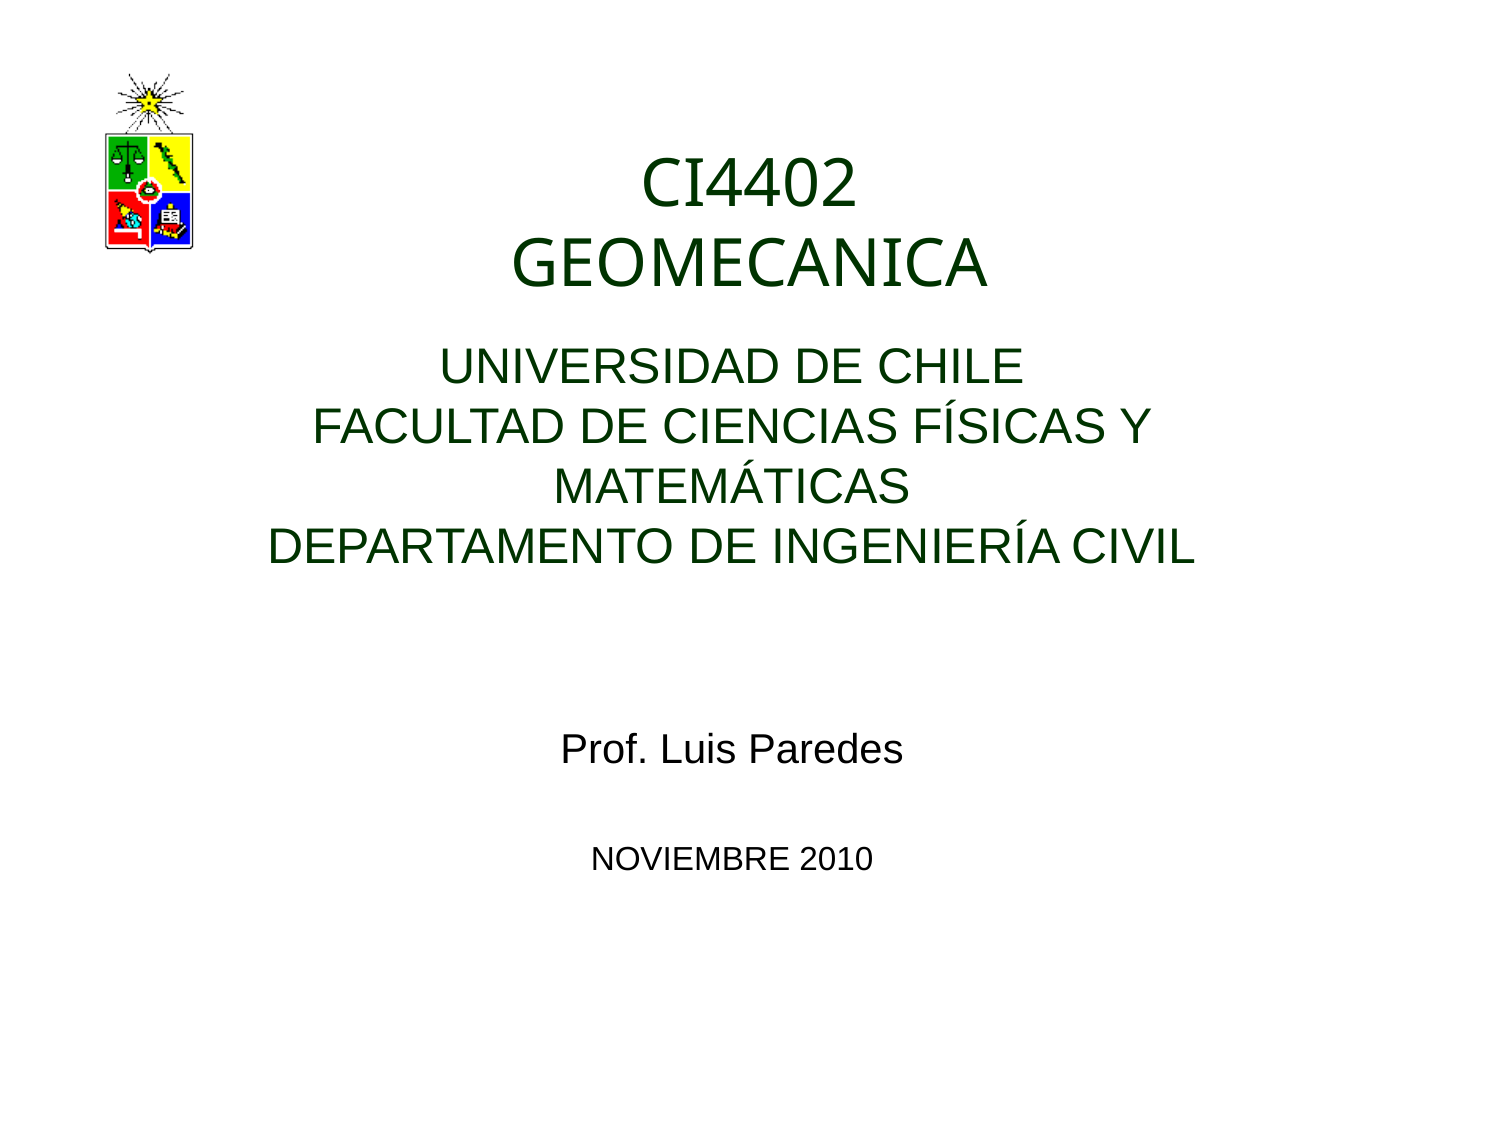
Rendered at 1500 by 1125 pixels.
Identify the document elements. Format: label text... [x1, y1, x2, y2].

subtitle UNIVERSIDAD DE CHILE FACULTAD DE CIENCIAS FÍSICAS Y MATEMÁTICAS DEPARTAMENTO DE INGENIERÍA CIVIL Prof. Luis Paredes NOVIEMBRE 2010 [123, 326, 1341, 650]
title CI4402 GEOMECANICA [111, 132, 1388, 308]
picture [88, 66, 211, 259]
